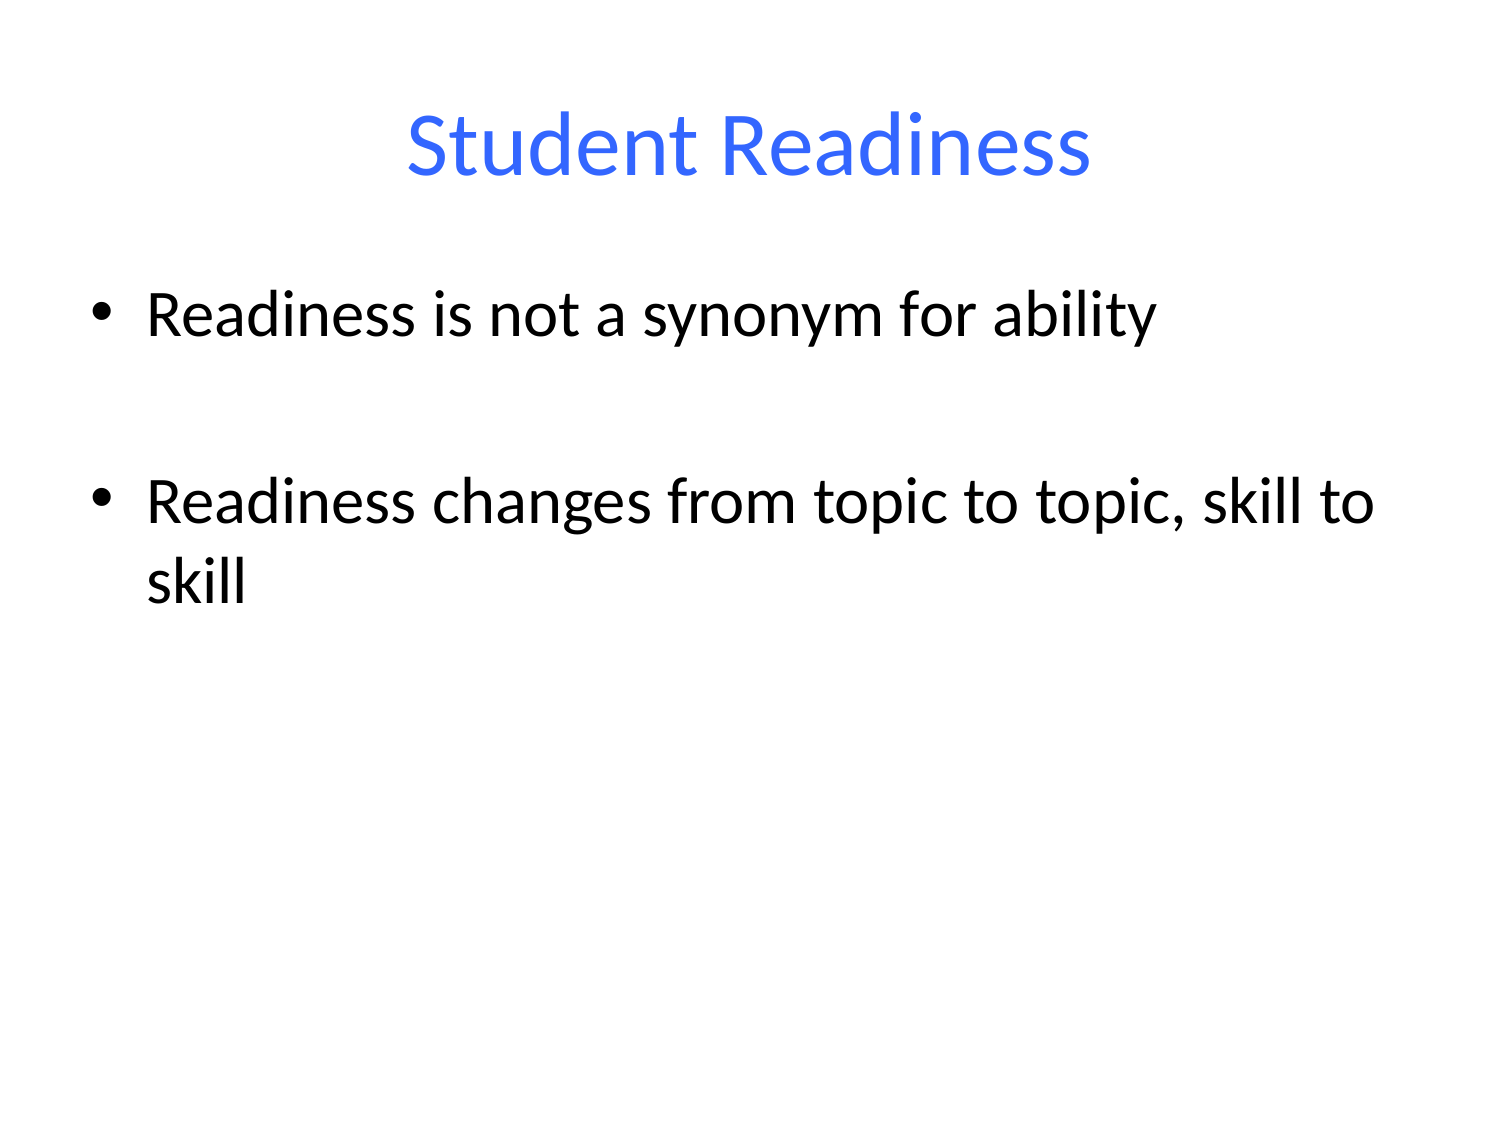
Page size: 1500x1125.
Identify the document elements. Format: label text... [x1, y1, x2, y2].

list Readiness is not a synonym for ability Readiness changes from topic to topic, skill to skill [75, 262, 1425, 1005]
title Student Readiness [75, 45, 1425, 233]
